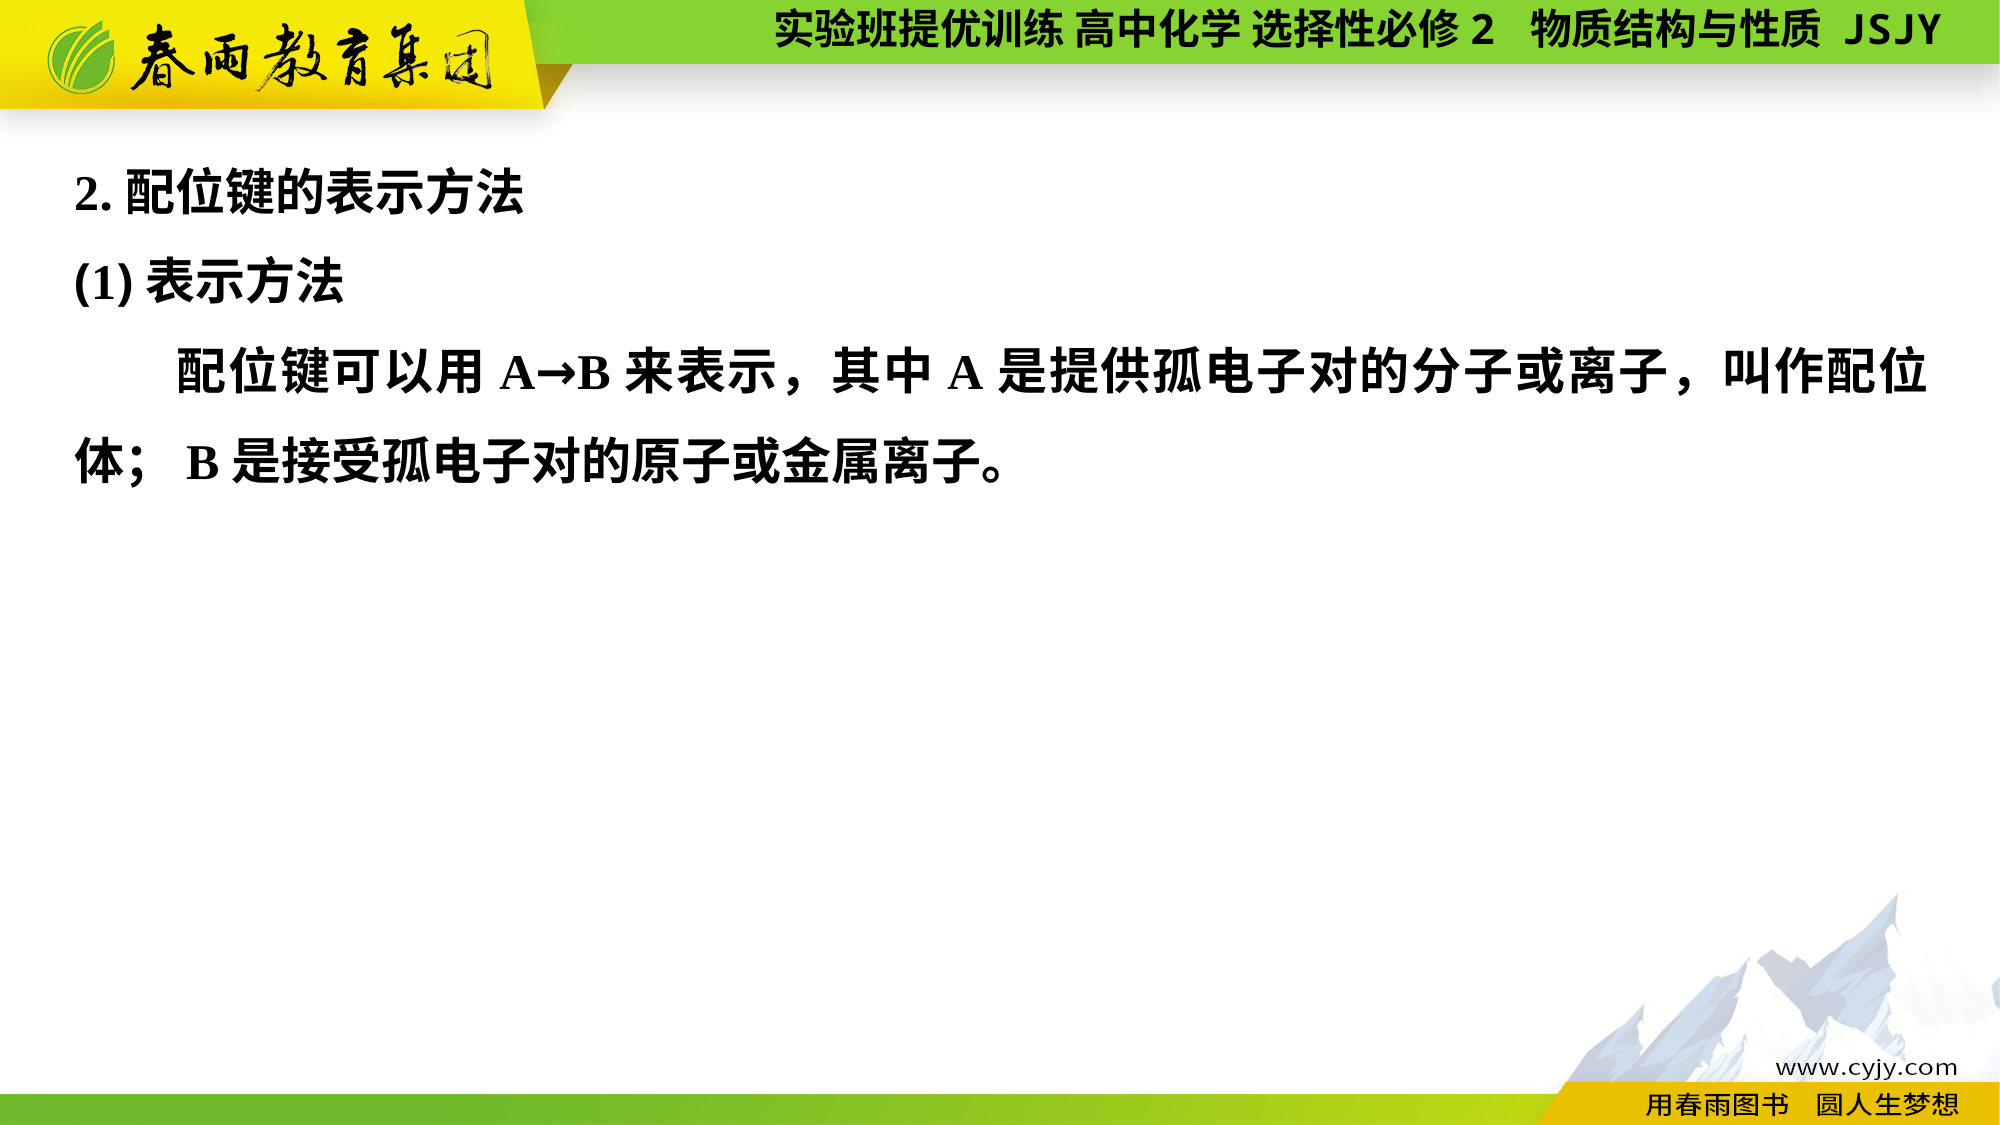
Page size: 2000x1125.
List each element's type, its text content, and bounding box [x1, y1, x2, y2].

picture [0, 0, 2000, 1125]
list 2.配位键的表示方法 (1)表示方法 配位键可以用A→B来表示，其中A是提供孤电子对的分子或离子，叫作配位体；B是接受孤电子对的原子或金属离子。 [59, 122, 1944, 502]
